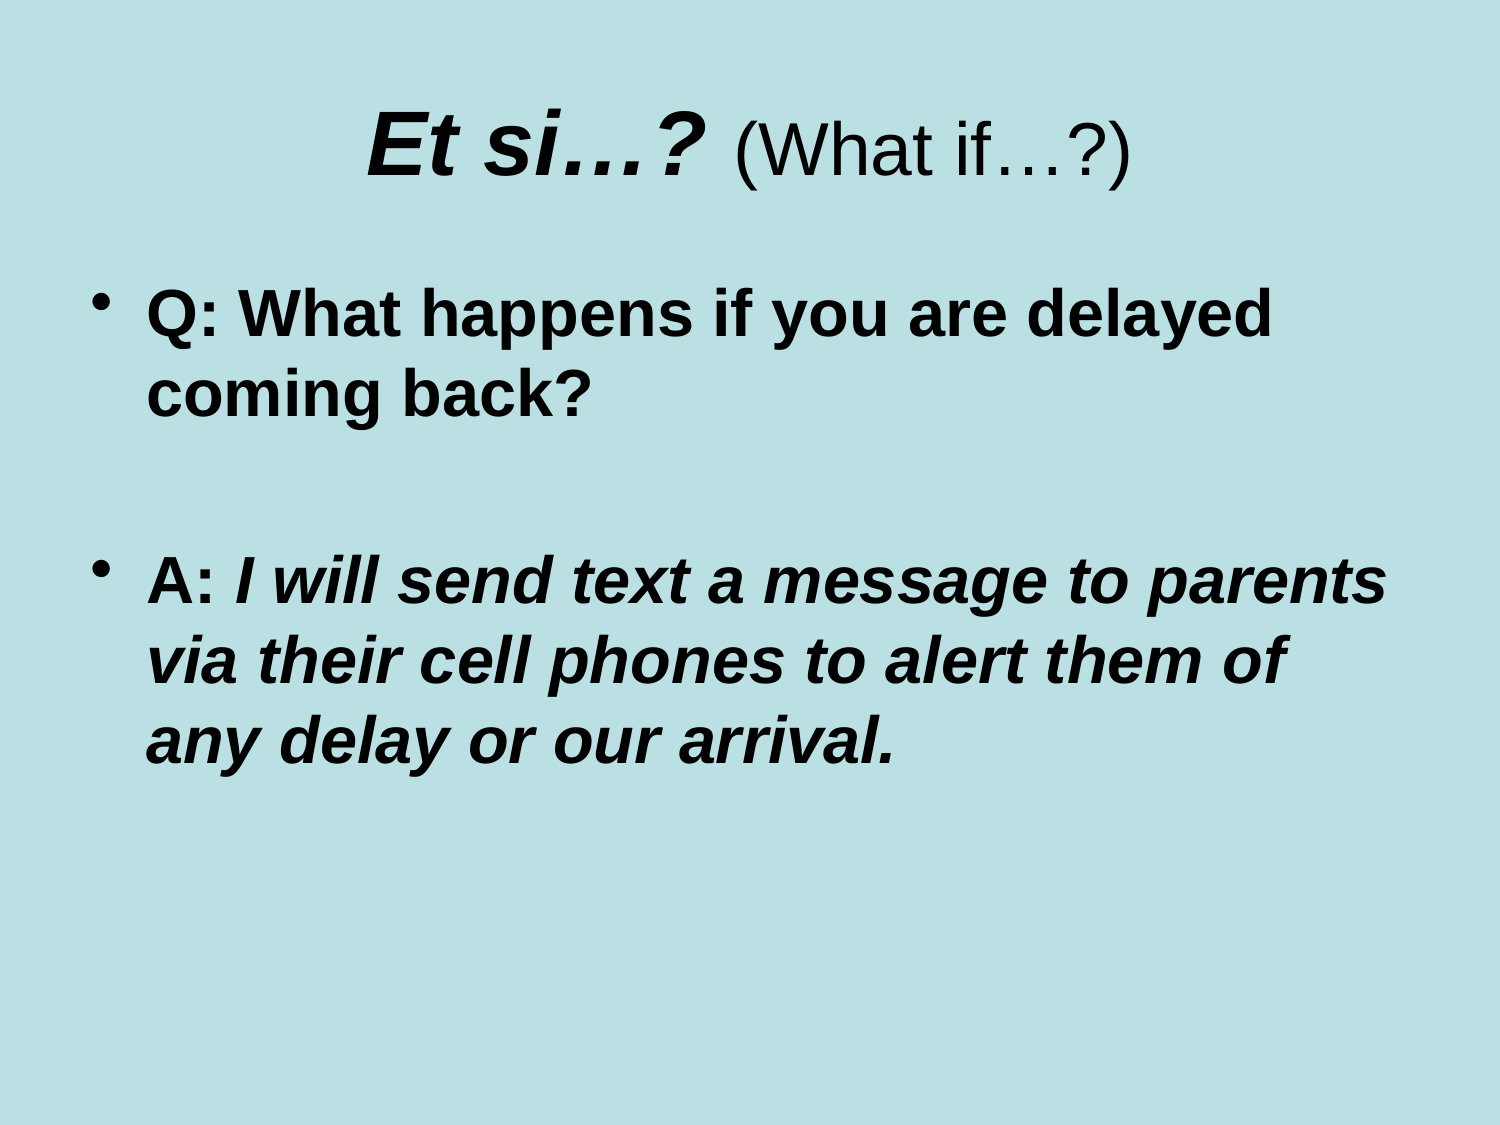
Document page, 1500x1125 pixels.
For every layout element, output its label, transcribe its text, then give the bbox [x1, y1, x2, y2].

title Et si…? (What if…?) [74, 44, 1426, 233]
list Q: What happens if you are delayed coming back? A: I will send text a message to parents via their cell phones to alert them of any delay or our arrival. [74, 262, 1426, 1006]
